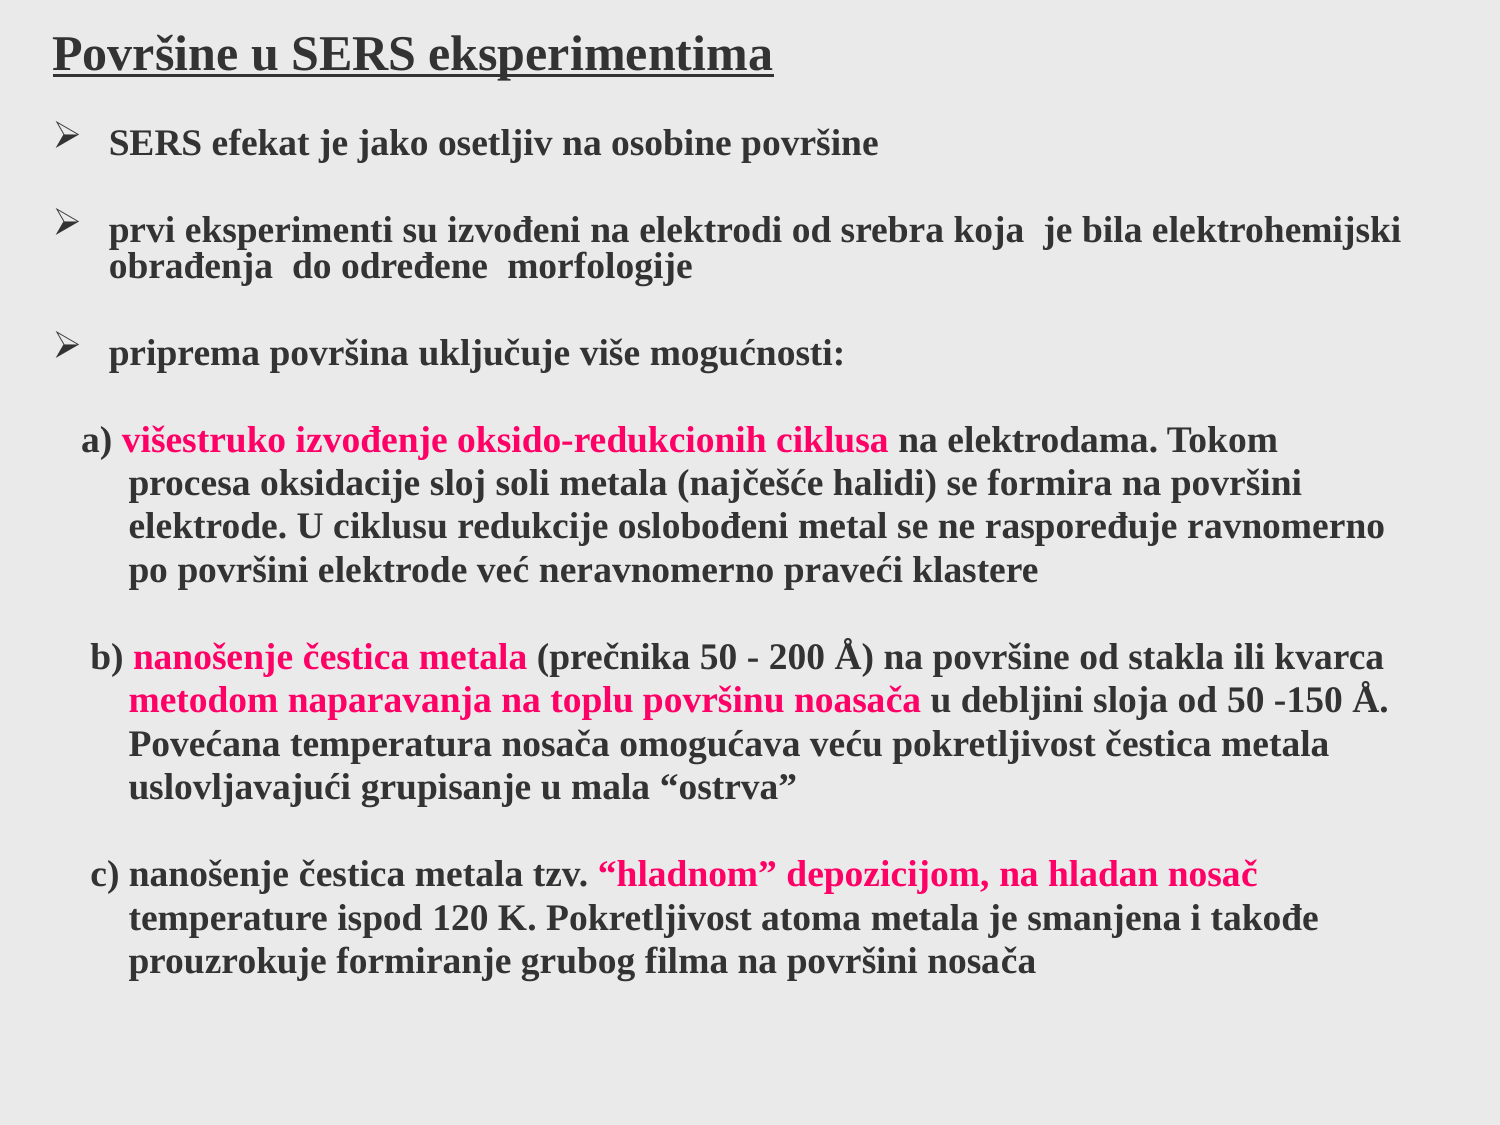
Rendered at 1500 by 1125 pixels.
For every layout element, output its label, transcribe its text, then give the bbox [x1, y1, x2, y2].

list Površine u SERS eksperimentima SERS efekat je jako osetljiv na osobine površine prvi eksperimenti su izvođeni na elektrodi od srebra koja je bila elektrohemijski obrađenja do određene morfologije priprema površina uključuje više mogućnosti: a) višestruko izvođenje oksido-redukcionih ciklusa na elektrodama. Tokom procesa oksidacije sloj soli metala (najčešće halidi) se formira na površini elektrode. U ciklusu redukcije oslobođeni metal se ne raspoređuje ravnomerno po površini elektrode već neravnomerno praveći klastere b) nanošenje čestica metala (prečnika 50 - 200 Å) na površine od stakla ili kvarca metodom naparavanja na toplu površinu noasača u debljini sloja od 50 -150 Å. Povećana temperatura nosača omogućava veću pokretljivost čestica metala uslovljavajući grupisanje u mala “ostrva” c) nanošenje čestica metala tzv. “hladnom” depozicijom, na hladan nosač temperature ispod 120 K. Pokretljivost atoma metala je smanjena i takođe prouzrokuje formiranje grubog filma na površini nosača [37, 24, 1463, 1075]
